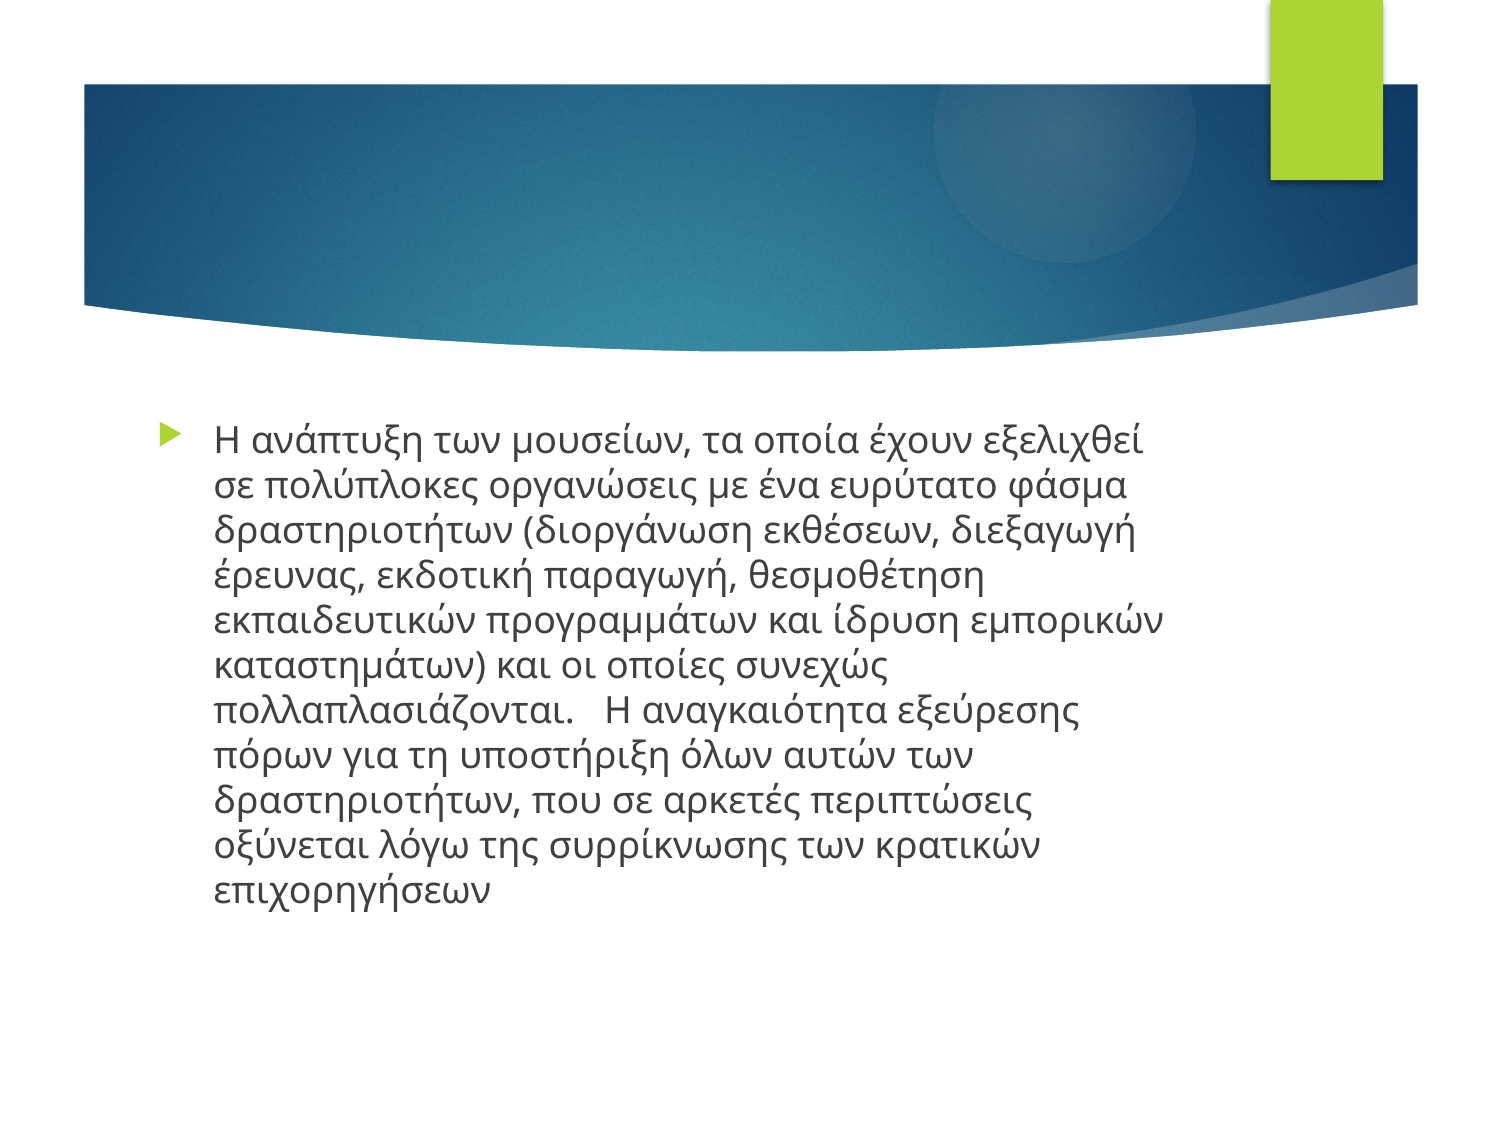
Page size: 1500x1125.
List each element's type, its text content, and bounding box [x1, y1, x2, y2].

list Η ανάπτυξη των μουσείων, τα οποία έχουν εξελιχθεί σε πολύπλοκες οργανώσεις με ένα ευρύτατο φάσμα δραστηριοτήτων (διοργάνωση εκθέσεων, διεξαγωγή έρευνας, εκδοτική παραγωγή, θεσμοθέτηση εκπαιδευτικών προγραμμάτων και ίδρυση εμπορικών καταστημάτων) και οι οποίες συνεχώς πολλαπλασιάζονται. Η αναγκαιότητα εξεύρεσης πόρων για τη υποστήριξη όλων αυτών των δραστηριοτήτων, που σε αρκετές περιπτώσεις οξύνεται λόγω της συρρίκνωσης των κρατικών επιχορηγήσεων [142, 408, 1183, 988]
